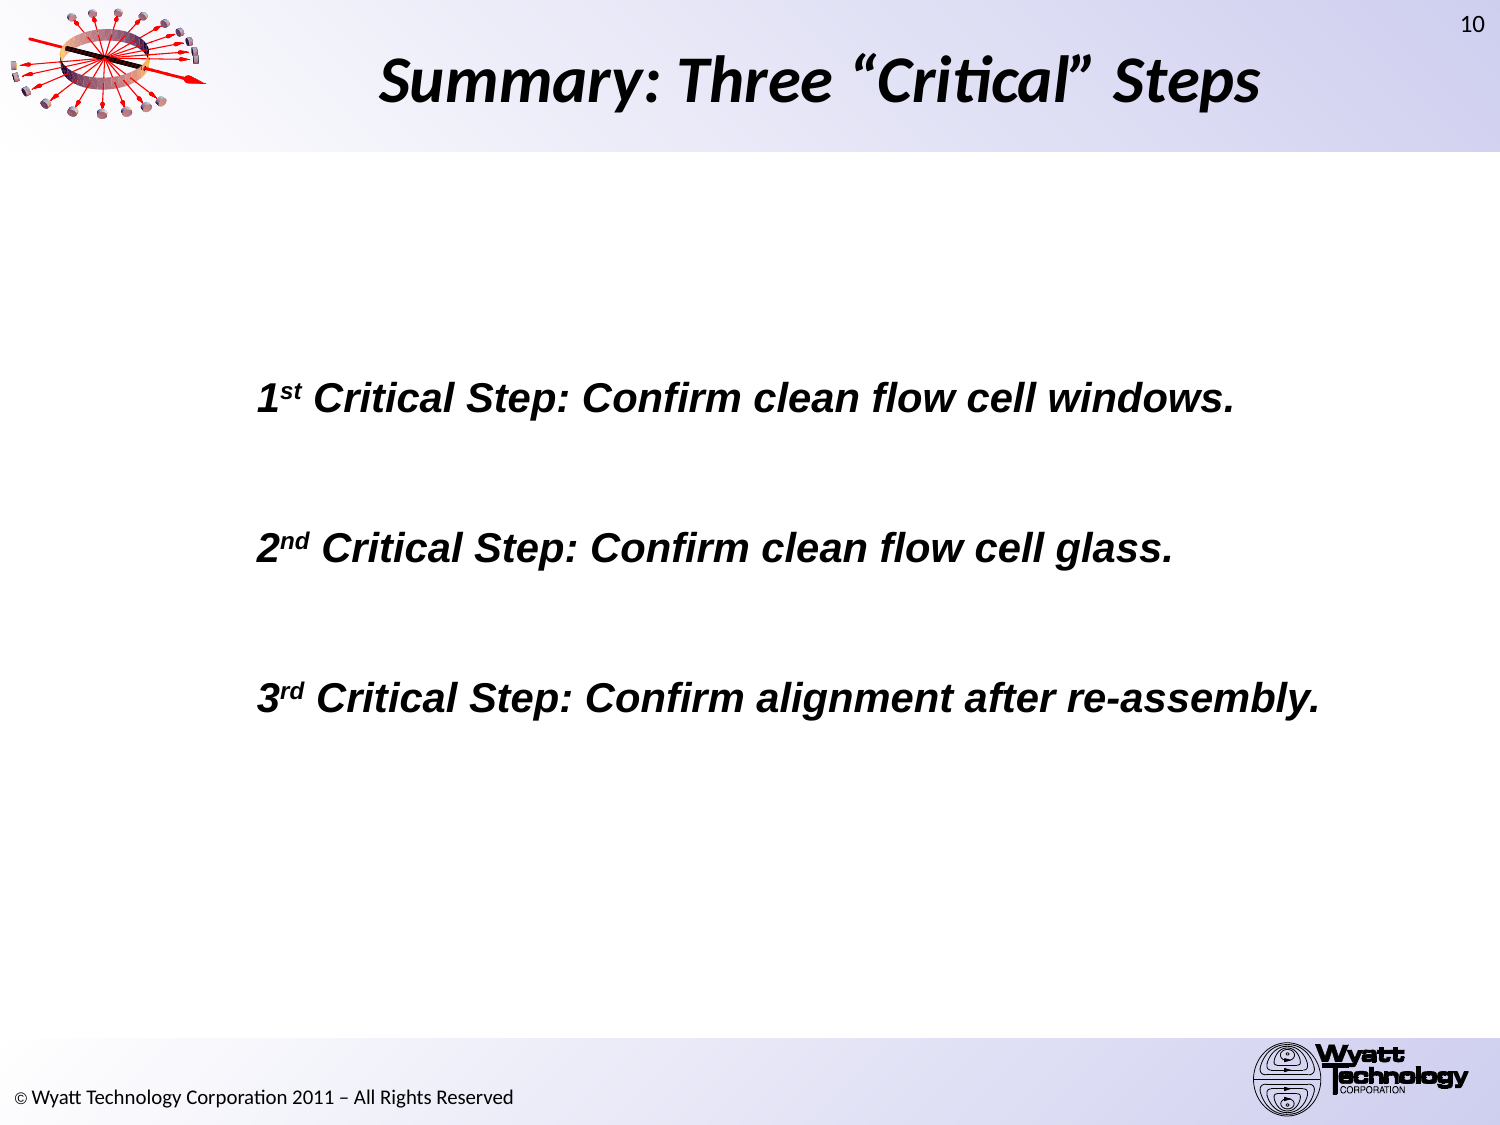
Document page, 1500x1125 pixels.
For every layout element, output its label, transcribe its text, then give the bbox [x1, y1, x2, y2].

text_box Summary: Three “Critical” Steps [218, 28, 1424, 124]
text_box 1st Critical Step: Confirm clean flow cell windows. 2nd Critical Step: Confirm clean flow cell glass. 3rd Critical Step: Confirm alignment after re-assembly. [242, 363, 1364, 728]
